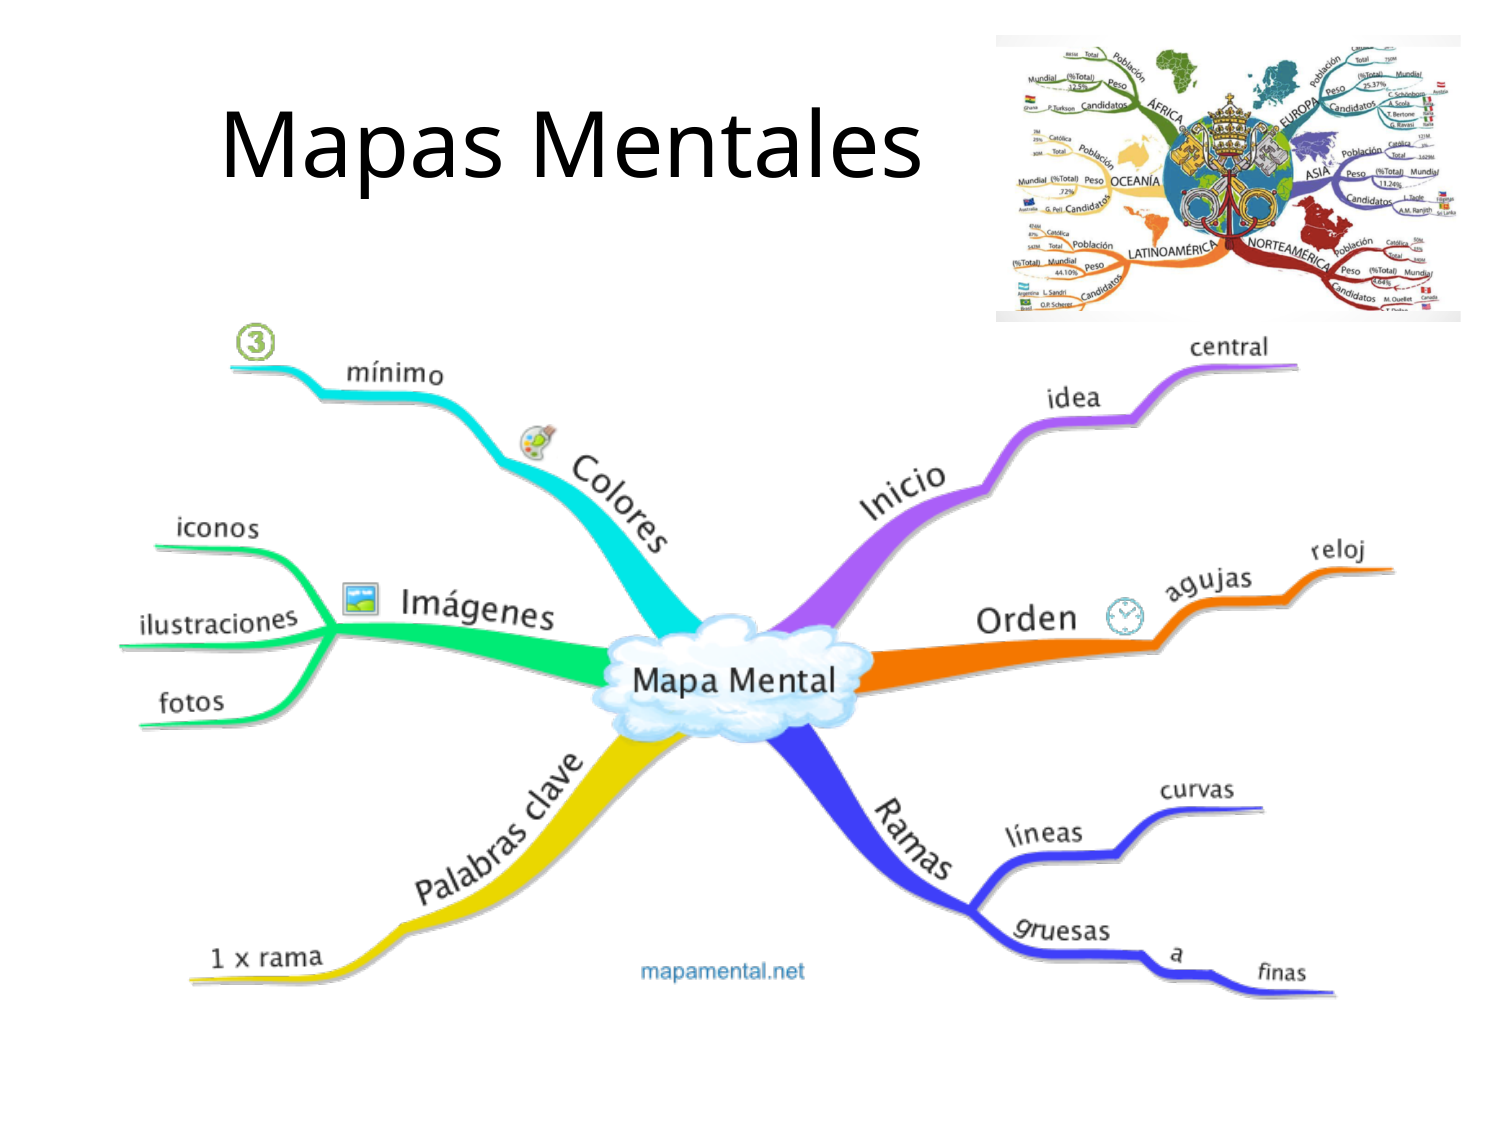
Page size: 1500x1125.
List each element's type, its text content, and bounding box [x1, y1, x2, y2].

picture [105, 35, 1461, 1032]
title Mapas Mentales [70, 46, 996, 235]
